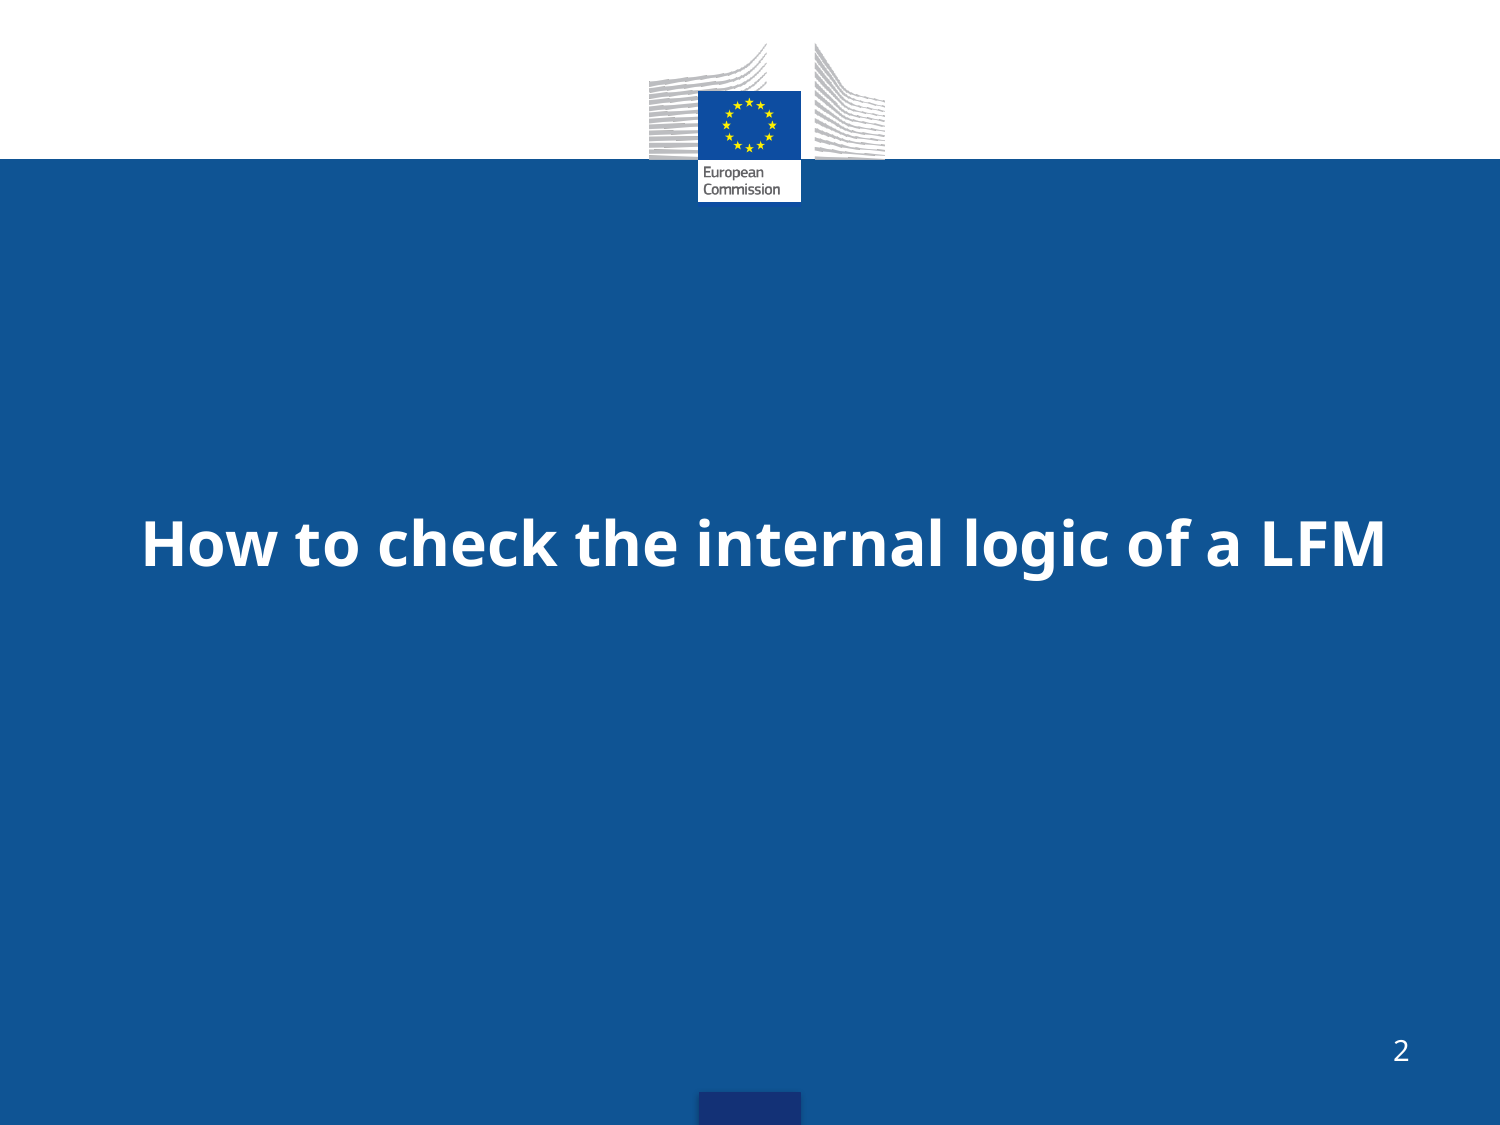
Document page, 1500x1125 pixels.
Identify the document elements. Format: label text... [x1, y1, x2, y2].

subtitle How to check the internal logic of a LFM [64, 408, 1465, 693]
slide_number 2 [1074, 1024, 1426, 1103]
